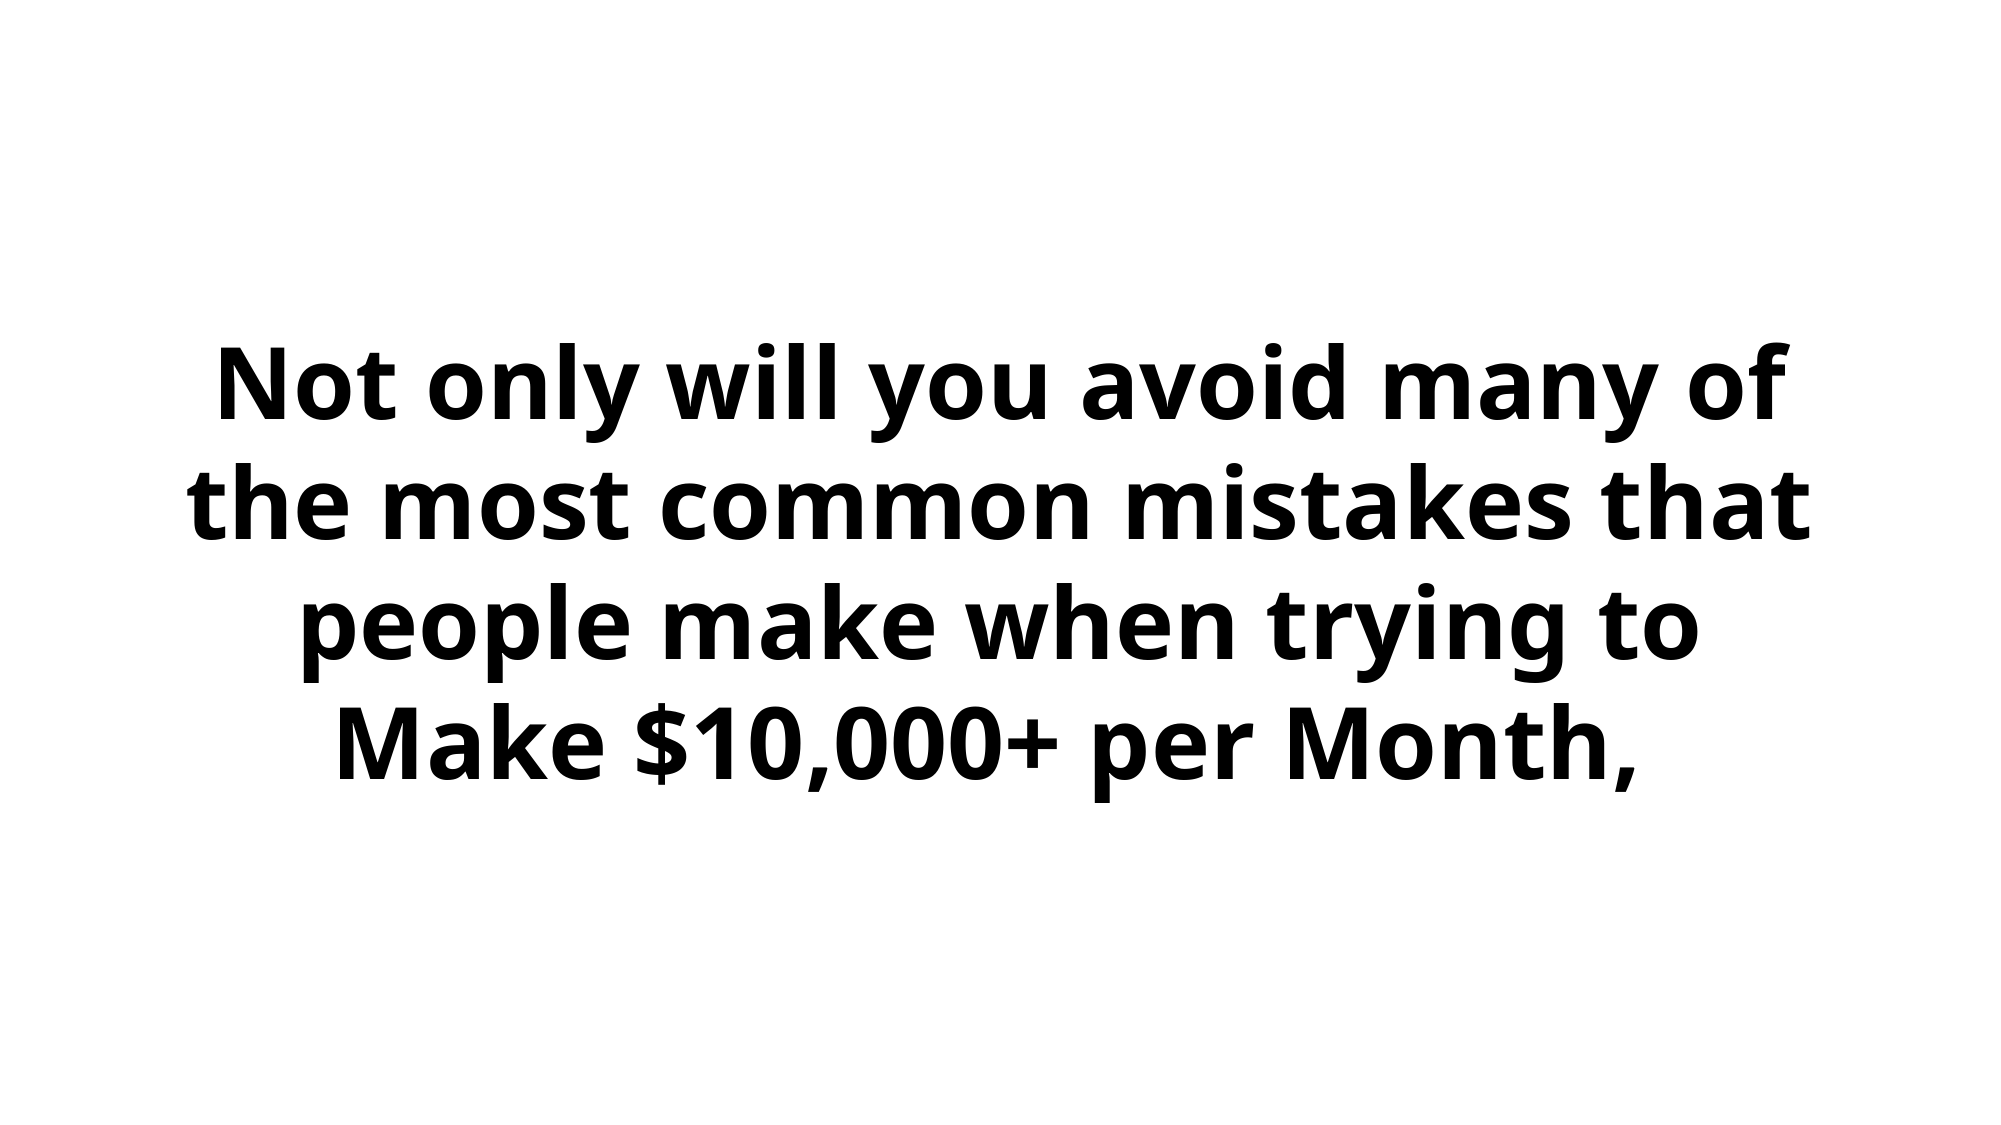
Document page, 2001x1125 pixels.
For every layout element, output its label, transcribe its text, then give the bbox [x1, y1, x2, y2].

text_box Not only will you avoid many of the most common mistakes that people make when trying to Make $10,000+ per Month, [150, 312, 1850, 807]
